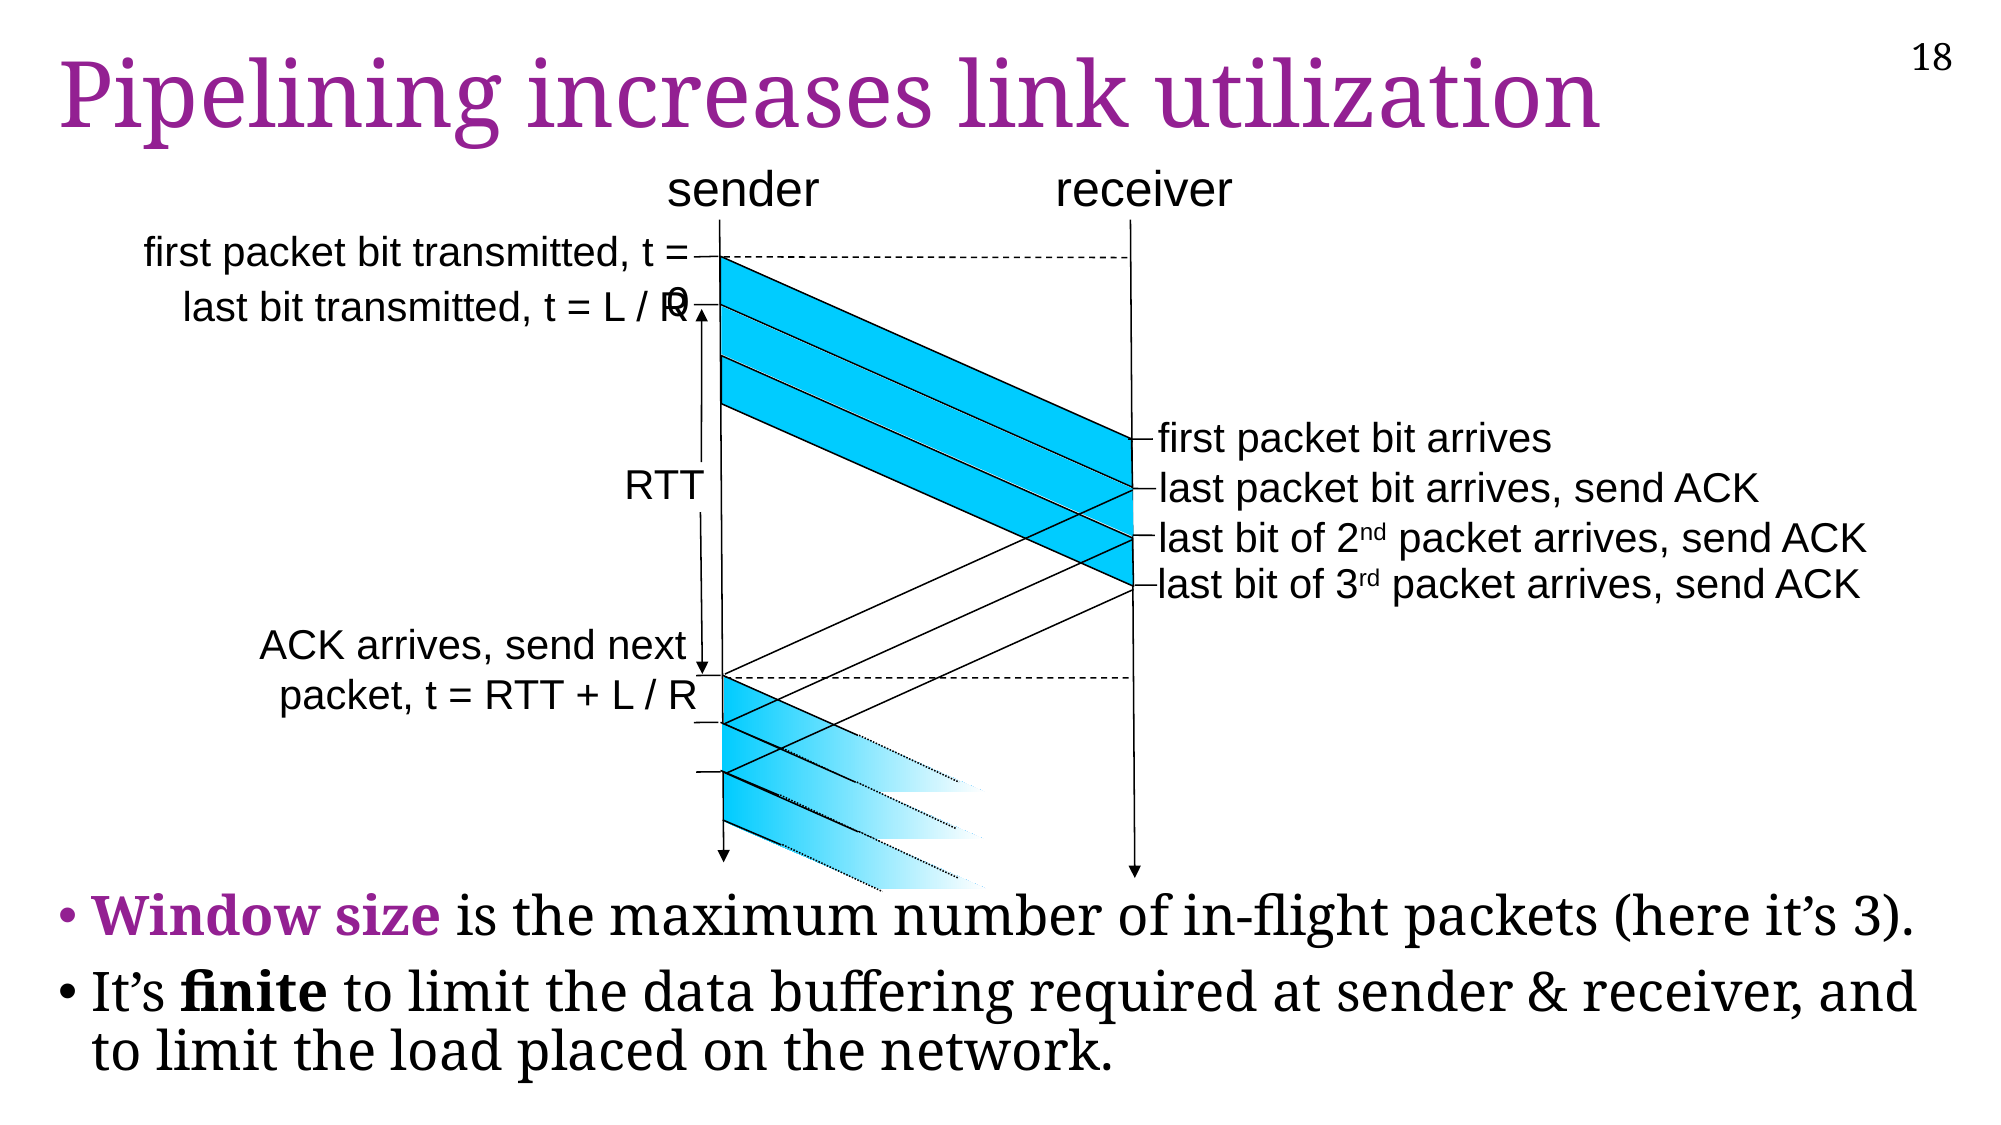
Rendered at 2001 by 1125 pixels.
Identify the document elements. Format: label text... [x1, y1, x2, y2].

list Window size is the maximum number of in-flight packets (here it’s 3). It’s finite to limit the data buffering required at sender & receiver, and to limit the load placed on the network. [43, 880, 1953, 1106]
title Pipelining increases link utilization [43, 25, 1953, 171]
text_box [95, 149, 1901, 892]
